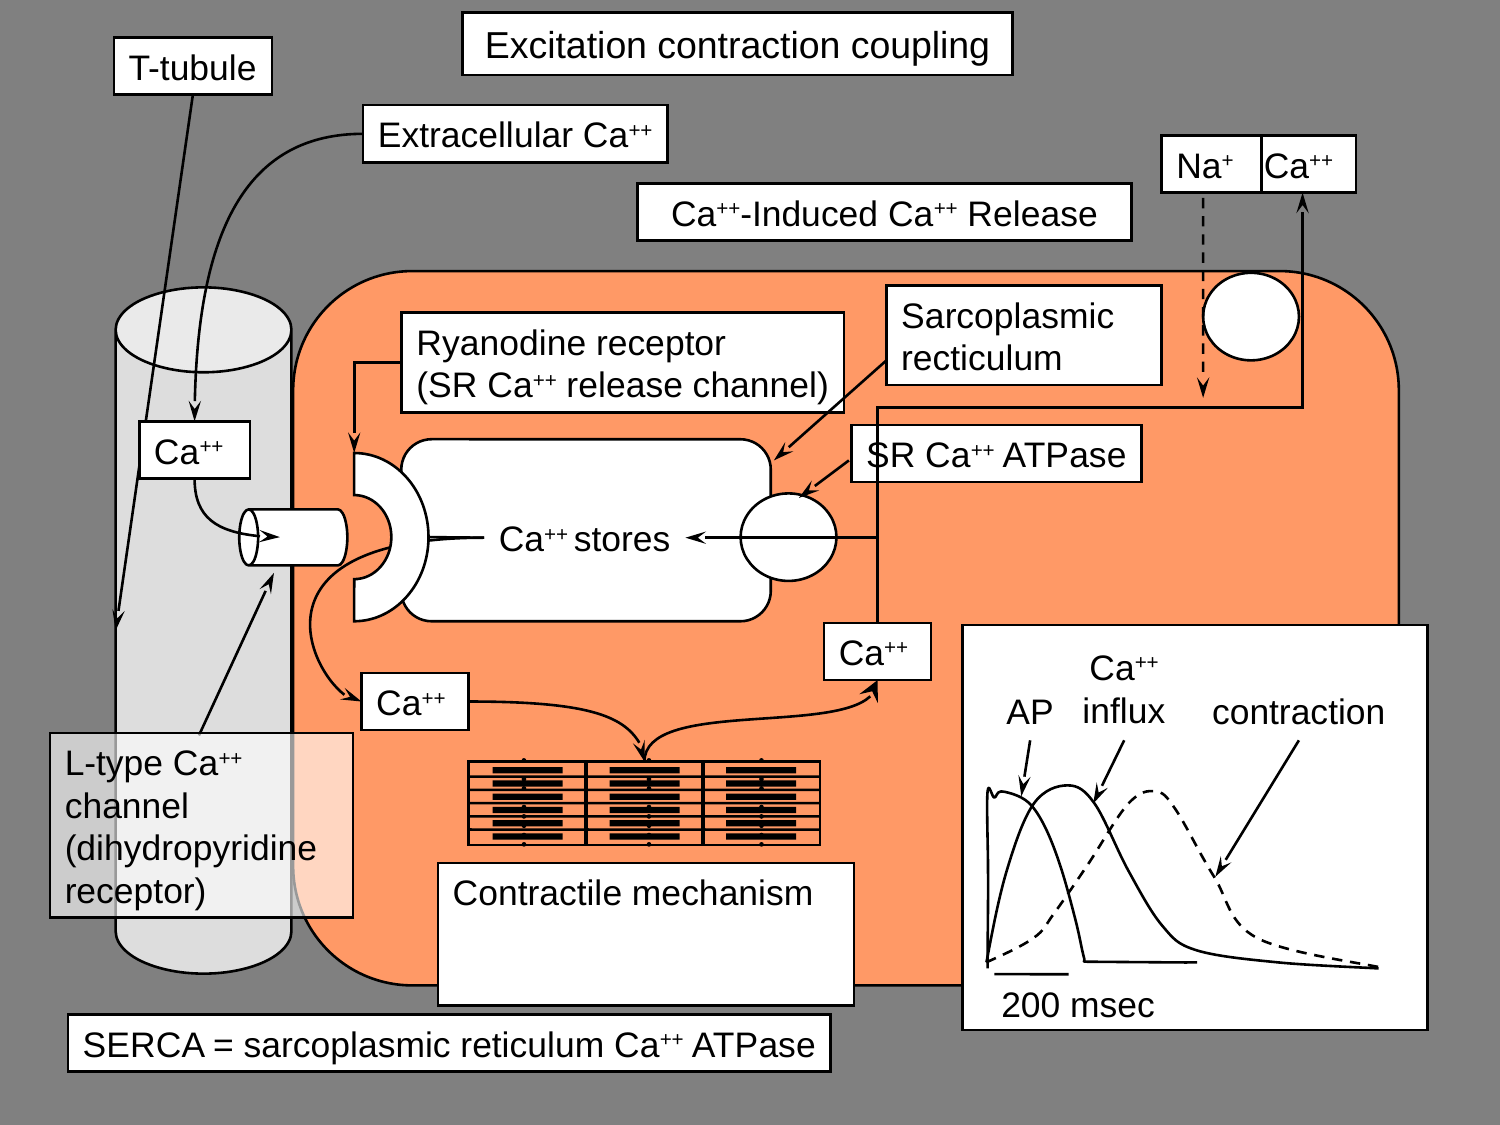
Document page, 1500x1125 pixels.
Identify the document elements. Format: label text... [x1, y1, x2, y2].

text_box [62, 37, 1428, 1075]
text_box L-type Ca++ channel (dihydropyridine receptor) [50, 732, 57, 918]
title Excitation contraction coupling [461, 11, 1014, 35]
